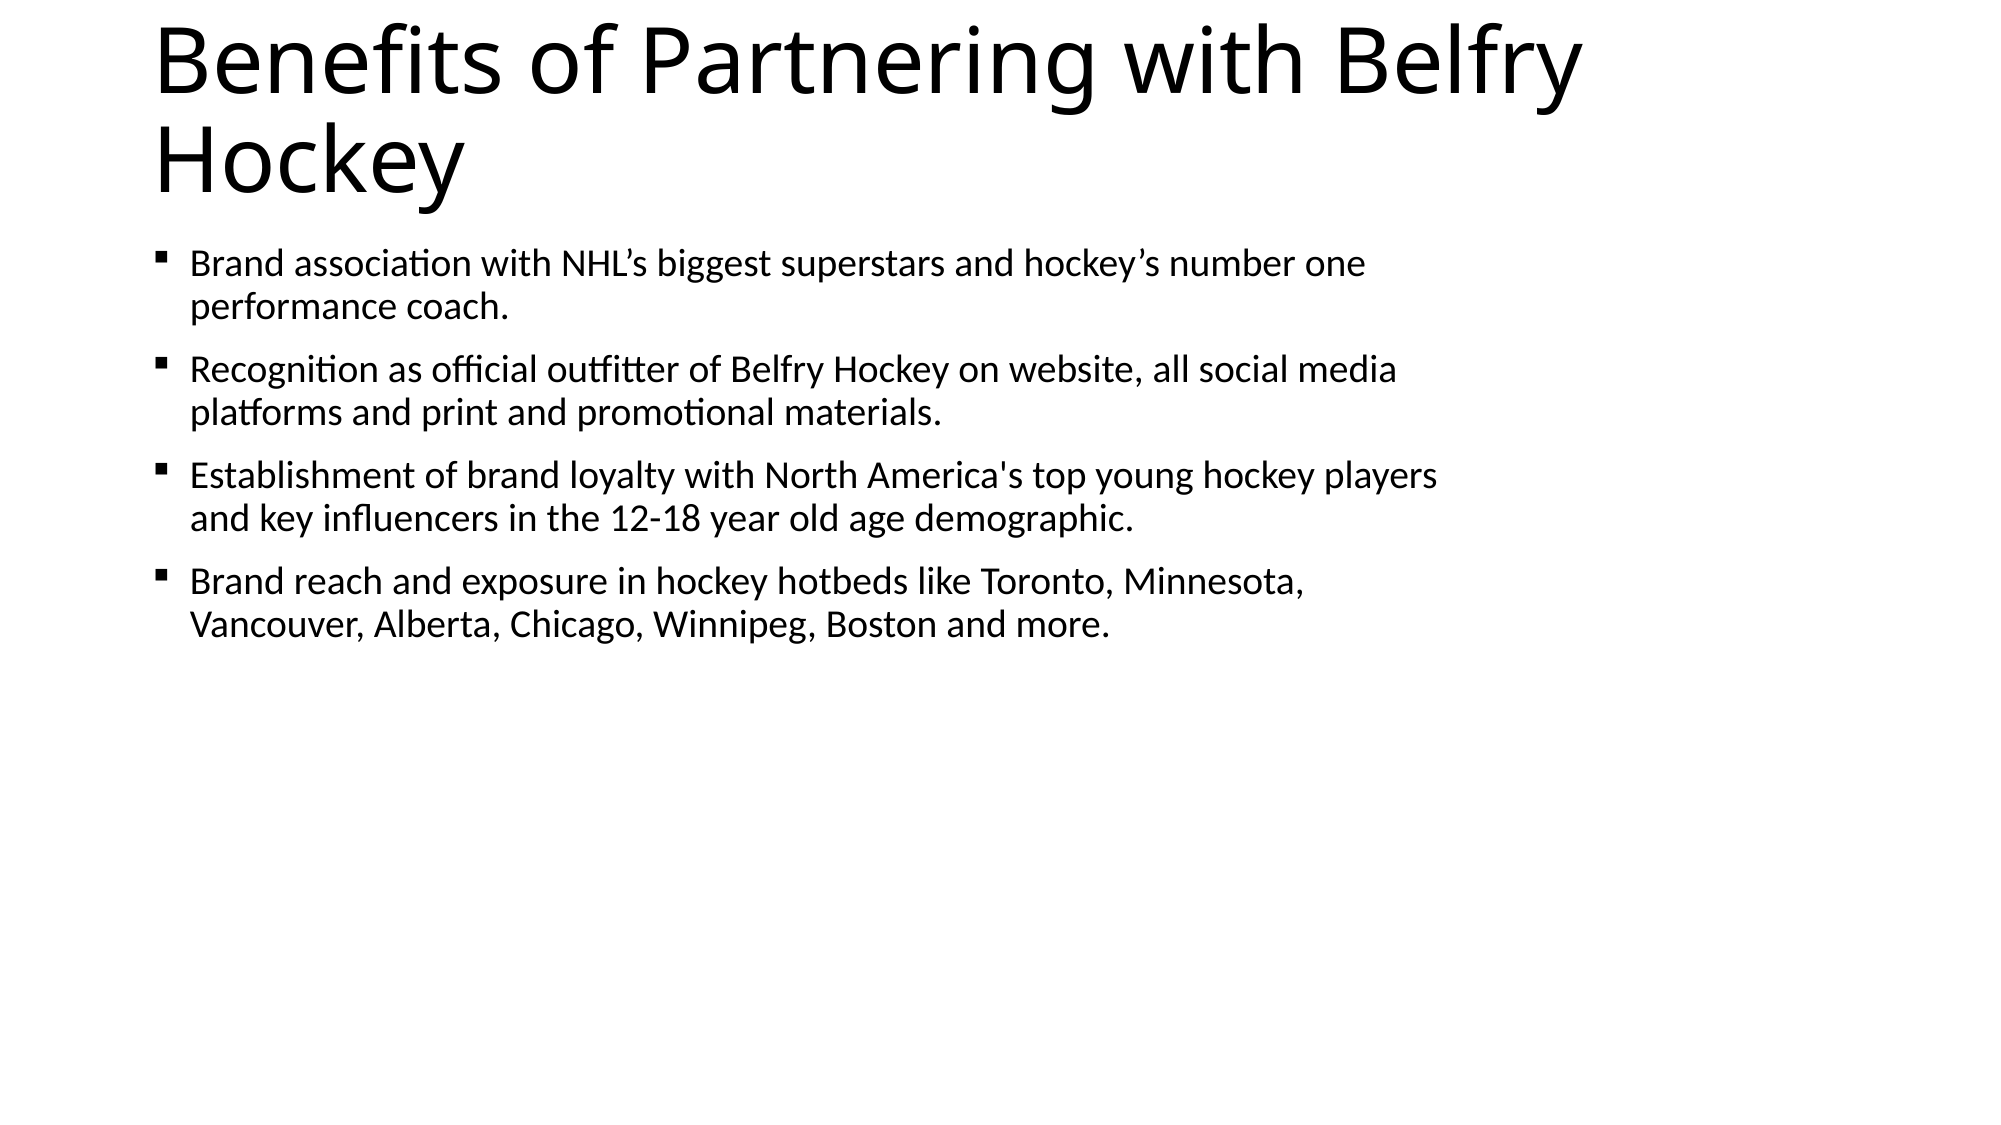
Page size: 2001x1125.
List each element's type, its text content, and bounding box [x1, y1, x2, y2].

text_box Brand association with NHL’s biggest superstars and hockey’s number one performance coach. Recognition as official outfitter of Belfry Hockey on website, all social media platforms and print and promotional materials. Establishment of brand loyalty with North America's top young hockey players and key influencers in the 12-18 year old age demographic. Brand reach and exposure in hockey hotbeds like Toronto, Minnesota, Vancouver, Alberta, Chicago, Winnipeg, Boston and more. [137, 235, 1475, 818]
title Benefits of Partnering with Belfry Hockey [137, 59, 1863, 278]
